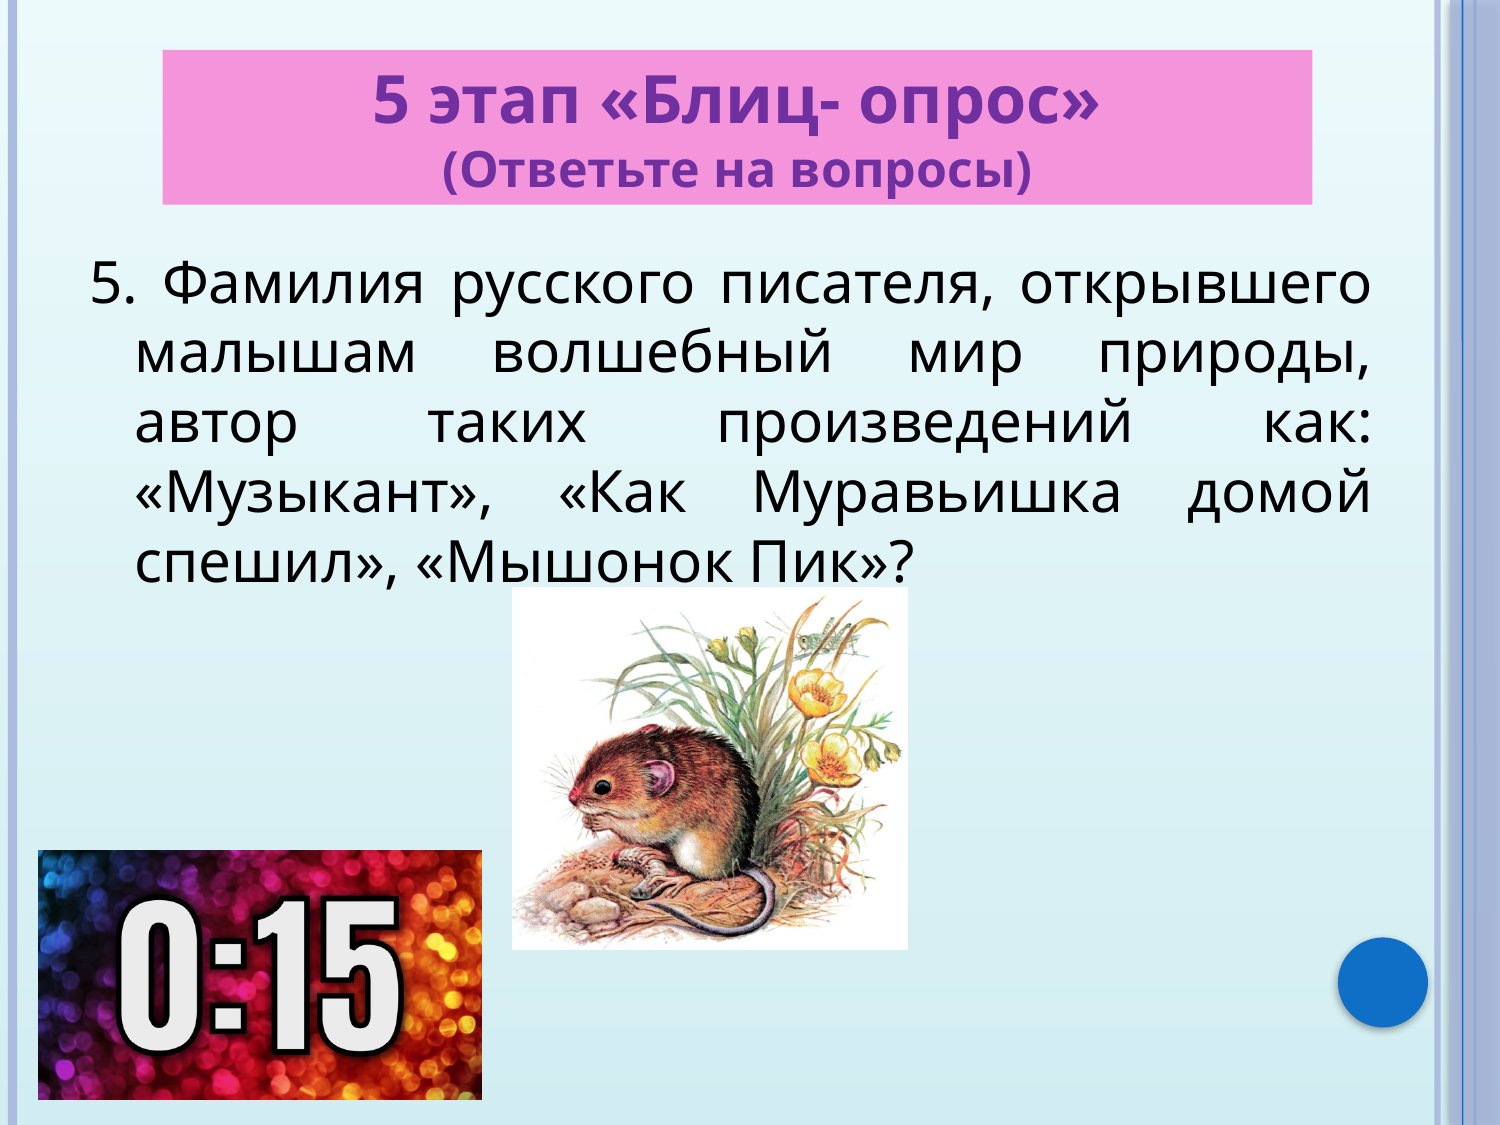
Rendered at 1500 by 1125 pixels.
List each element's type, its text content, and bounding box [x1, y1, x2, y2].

picture [511, 586, 908, 951]
text_box 5 этап «Блиц- опрос» (Ответьте на вопросы) [162, 49, 1313, 205]
list 5. Фамилия русского писателя, открывшего малышам волшебный мир природы, автор таких произведений как: «Музыкант», «Как Муравьишка домой спешил», «Мышонок Пик»? [75, 237, 1388, 638]
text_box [36, 849, 483, 1101]
